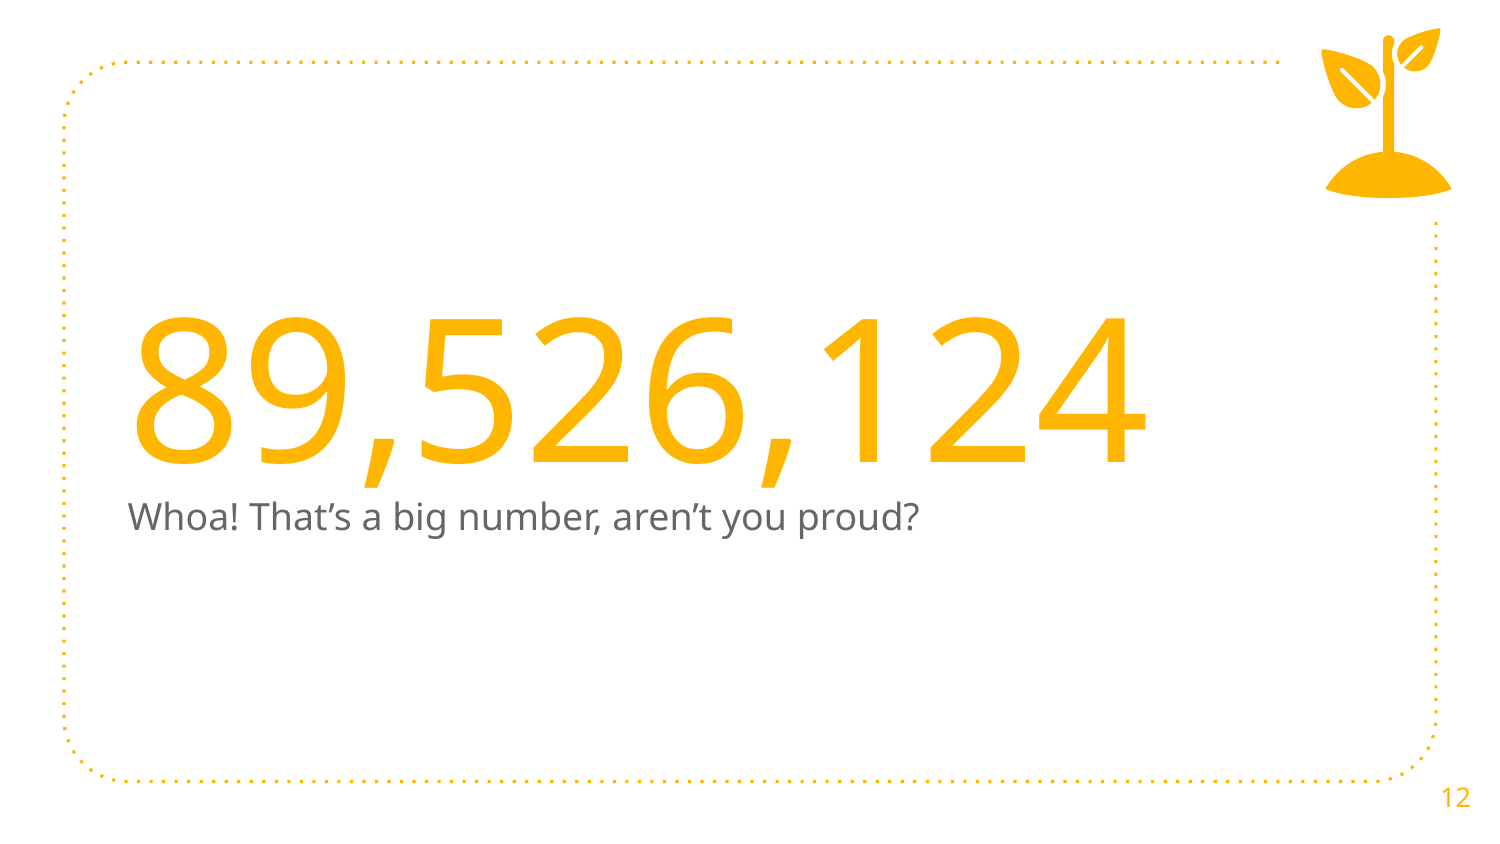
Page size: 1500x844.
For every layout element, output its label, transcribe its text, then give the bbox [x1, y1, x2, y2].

slide_number 12 [1411, 753, 1500, 844]
subtitle Whoa! That’s a big number, aren’t you proud? [112, 478, 1388, 607]
title 89,526,124 [112, 247, 1388, 438]
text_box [1321, 28, 1453, 199]
